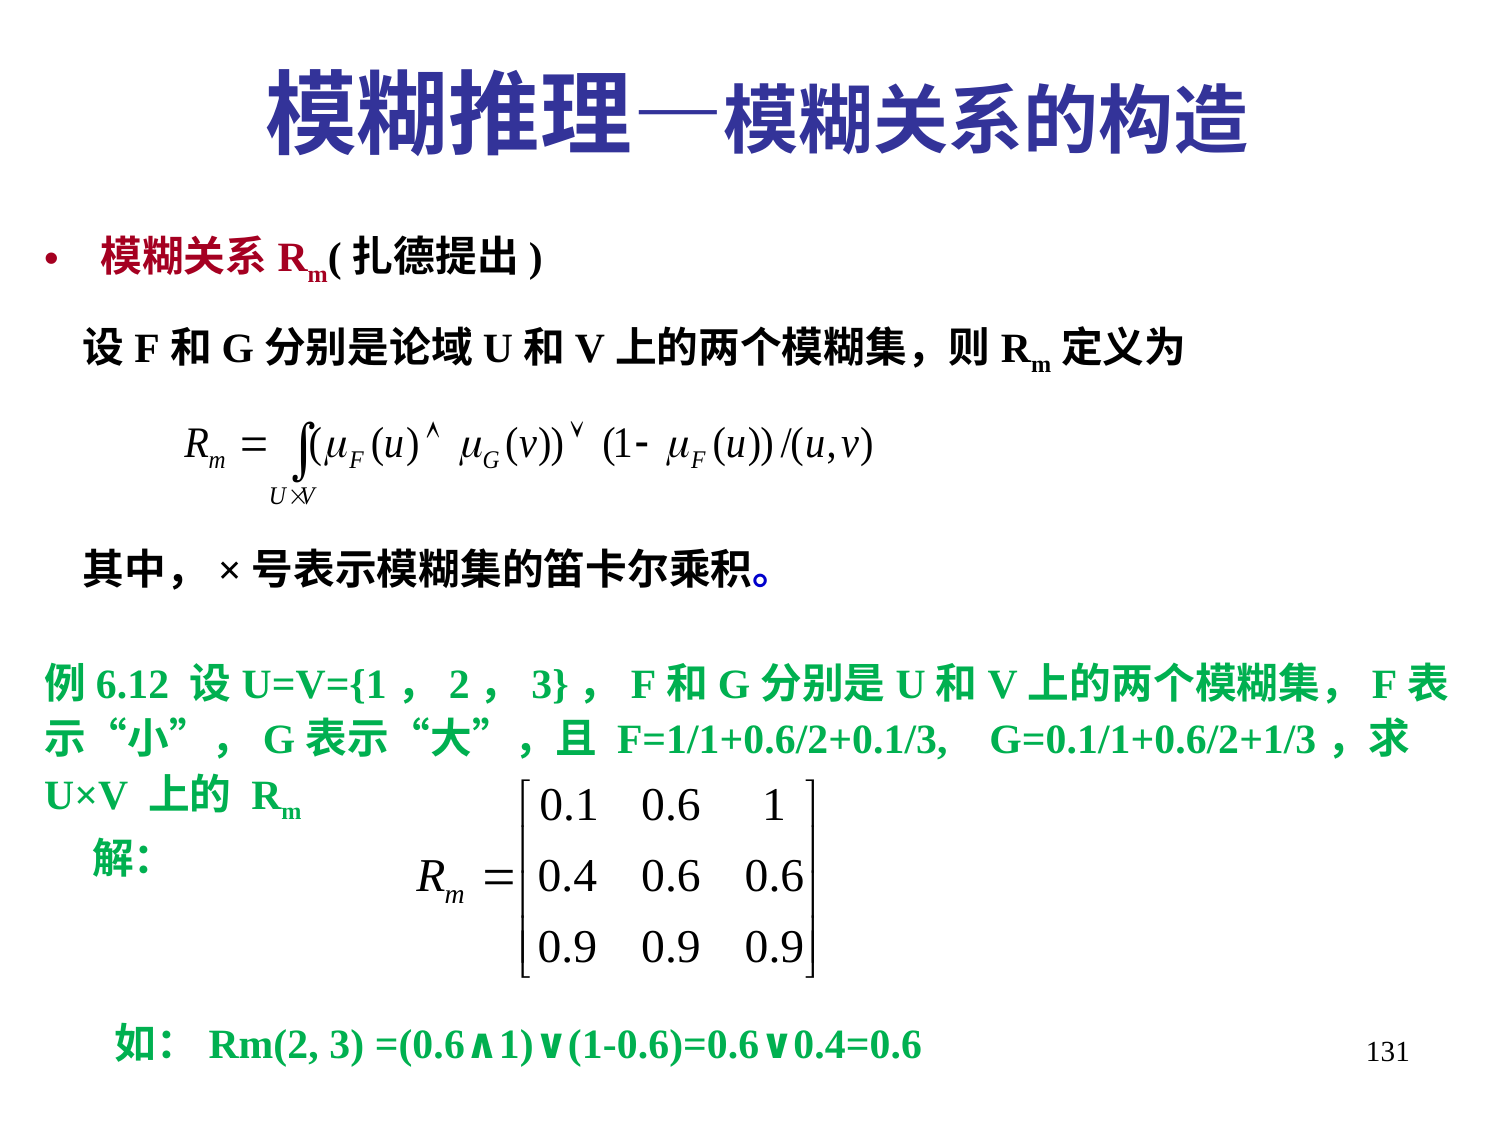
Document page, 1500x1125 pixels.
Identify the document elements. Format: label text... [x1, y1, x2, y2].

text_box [407, 768, 834, 990]
slide_number 131 [1074, 1024, 1425, 1103]
text_box 模糊关系Rm(扎德提出) 设F和G分别是论域U和V上的两个模糊集，则Rm定义为 [29, 214, 1471, 385]
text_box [176, 406, 881, 516]
text_box 模糊推理—模糊关系的构造 [160, 54, 1354, 173]
text_box 其中，×号表示模糊集的笛卡尔乘积。 例6.12 设U=V={1，2，3}，F和G分别是U和V上的两个模糊集，F表示“小”，G表示“大”，且 F=1/1+0.6/2+0.1/3, G=0.1/1+0.6/2+1/3，求U×V 上的 Rm 解： [29, 533, 1471, 889]
text_box 如：Rm(2, 3) =(0.6∧1)∨(1-0.6)=0.6∨0.4=0.6 [100, 1004, 1406, 1074]
